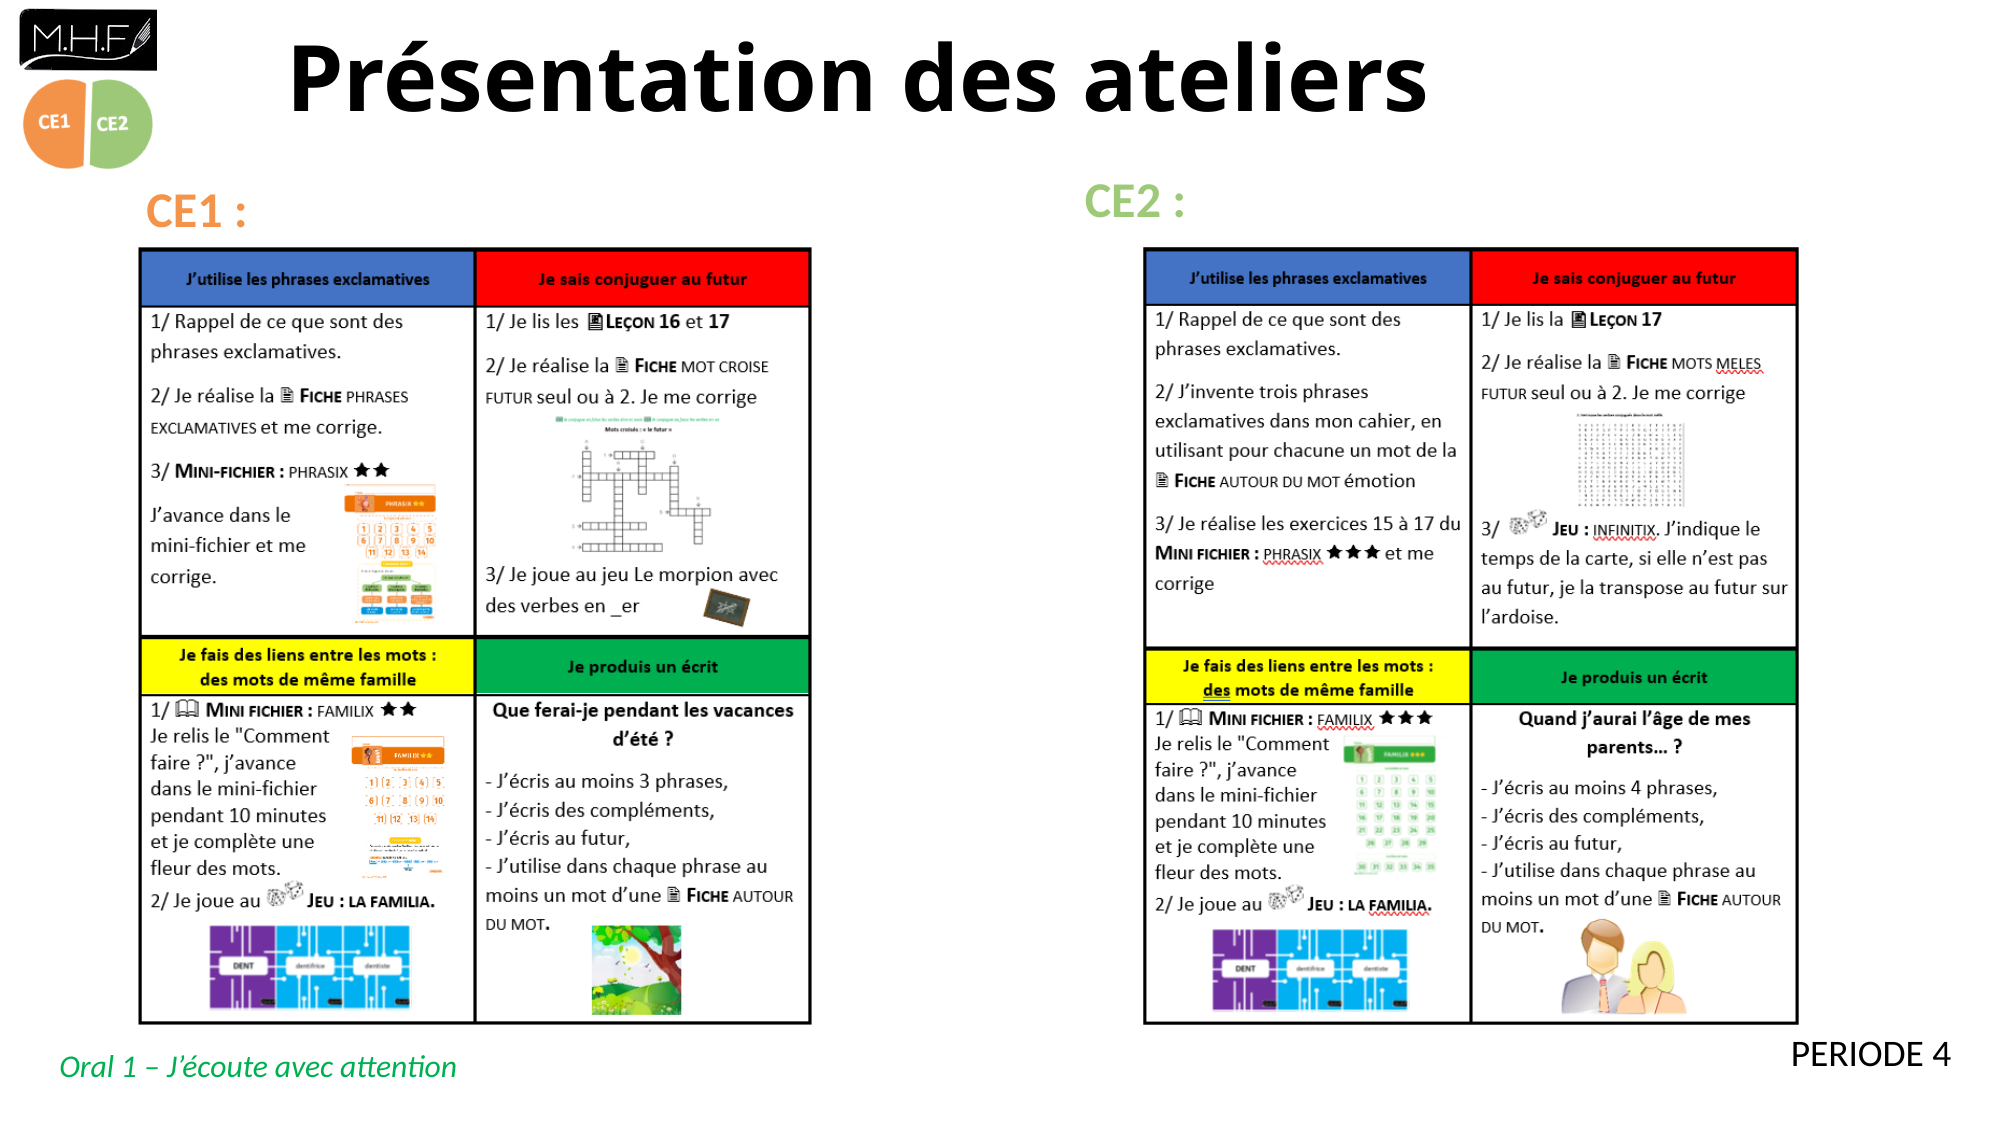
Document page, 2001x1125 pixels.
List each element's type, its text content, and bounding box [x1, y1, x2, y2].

picture [131, 242, 817, 1030]
picture [1137, 242, 1805, 1030]
text_box PERIODE 4 [1362, 1021, 1967, 1082]
title Présentation des ateliers [271, 7, 1818, 156]
text_box CE2 : [1069, 155, 1967, 235]
text_box CE1 : [131, 170, 782, 242]
text_box Oral 1 – J’écoute avec attention [44, 1038, 1346, 1092]
picture [1, 7, 177, 207]
